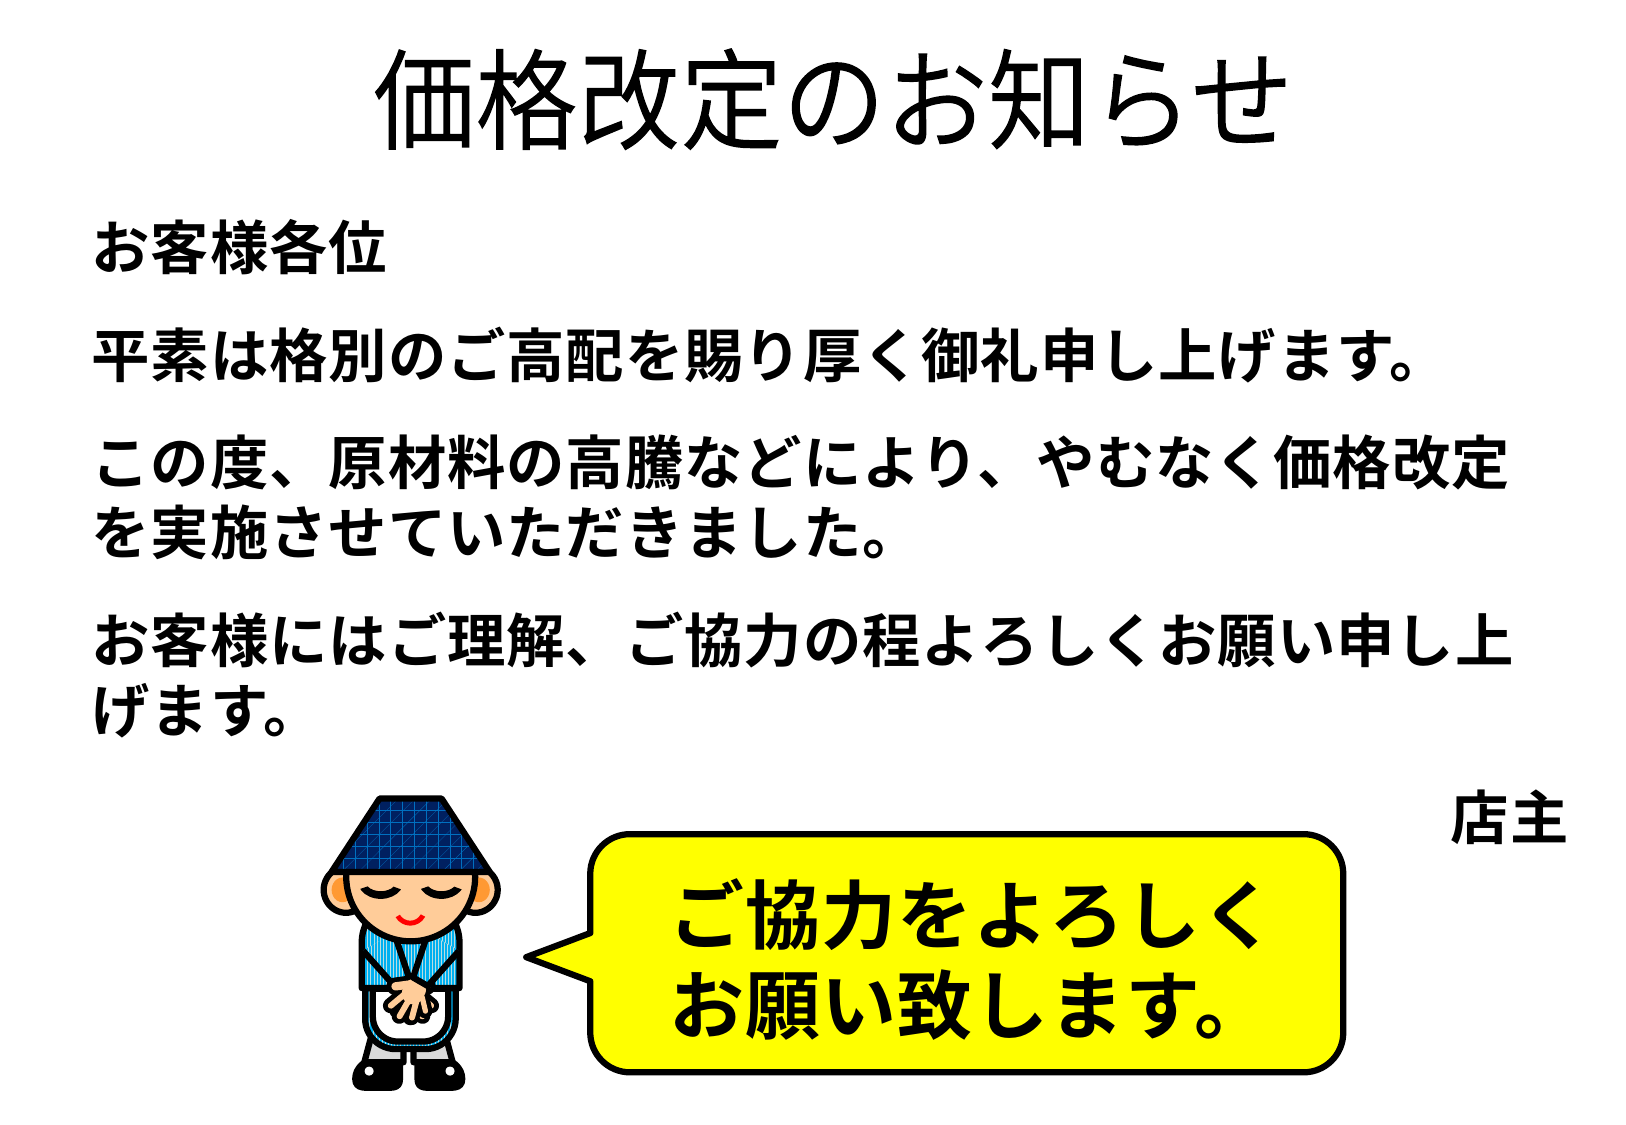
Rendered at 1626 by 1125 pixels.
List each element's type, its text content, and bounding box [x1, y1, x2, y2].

text_box [524, 859, 1346, 1075]
text_box ご協力をよろしく お願い致します。 [655, 860, 1301, 1056]
text_box お客様各位 平素は格別のご高配を賜り厚く御礼申し上げます。 この度、原材料の高騰などにより、やむなく価格改定を実施させていただきました。 お客様にはご理解、ご協力の程よろしくお願い申し上げます。 店主 [77, 203, 1584, 859]
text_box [323, 798, 498, 1089]
